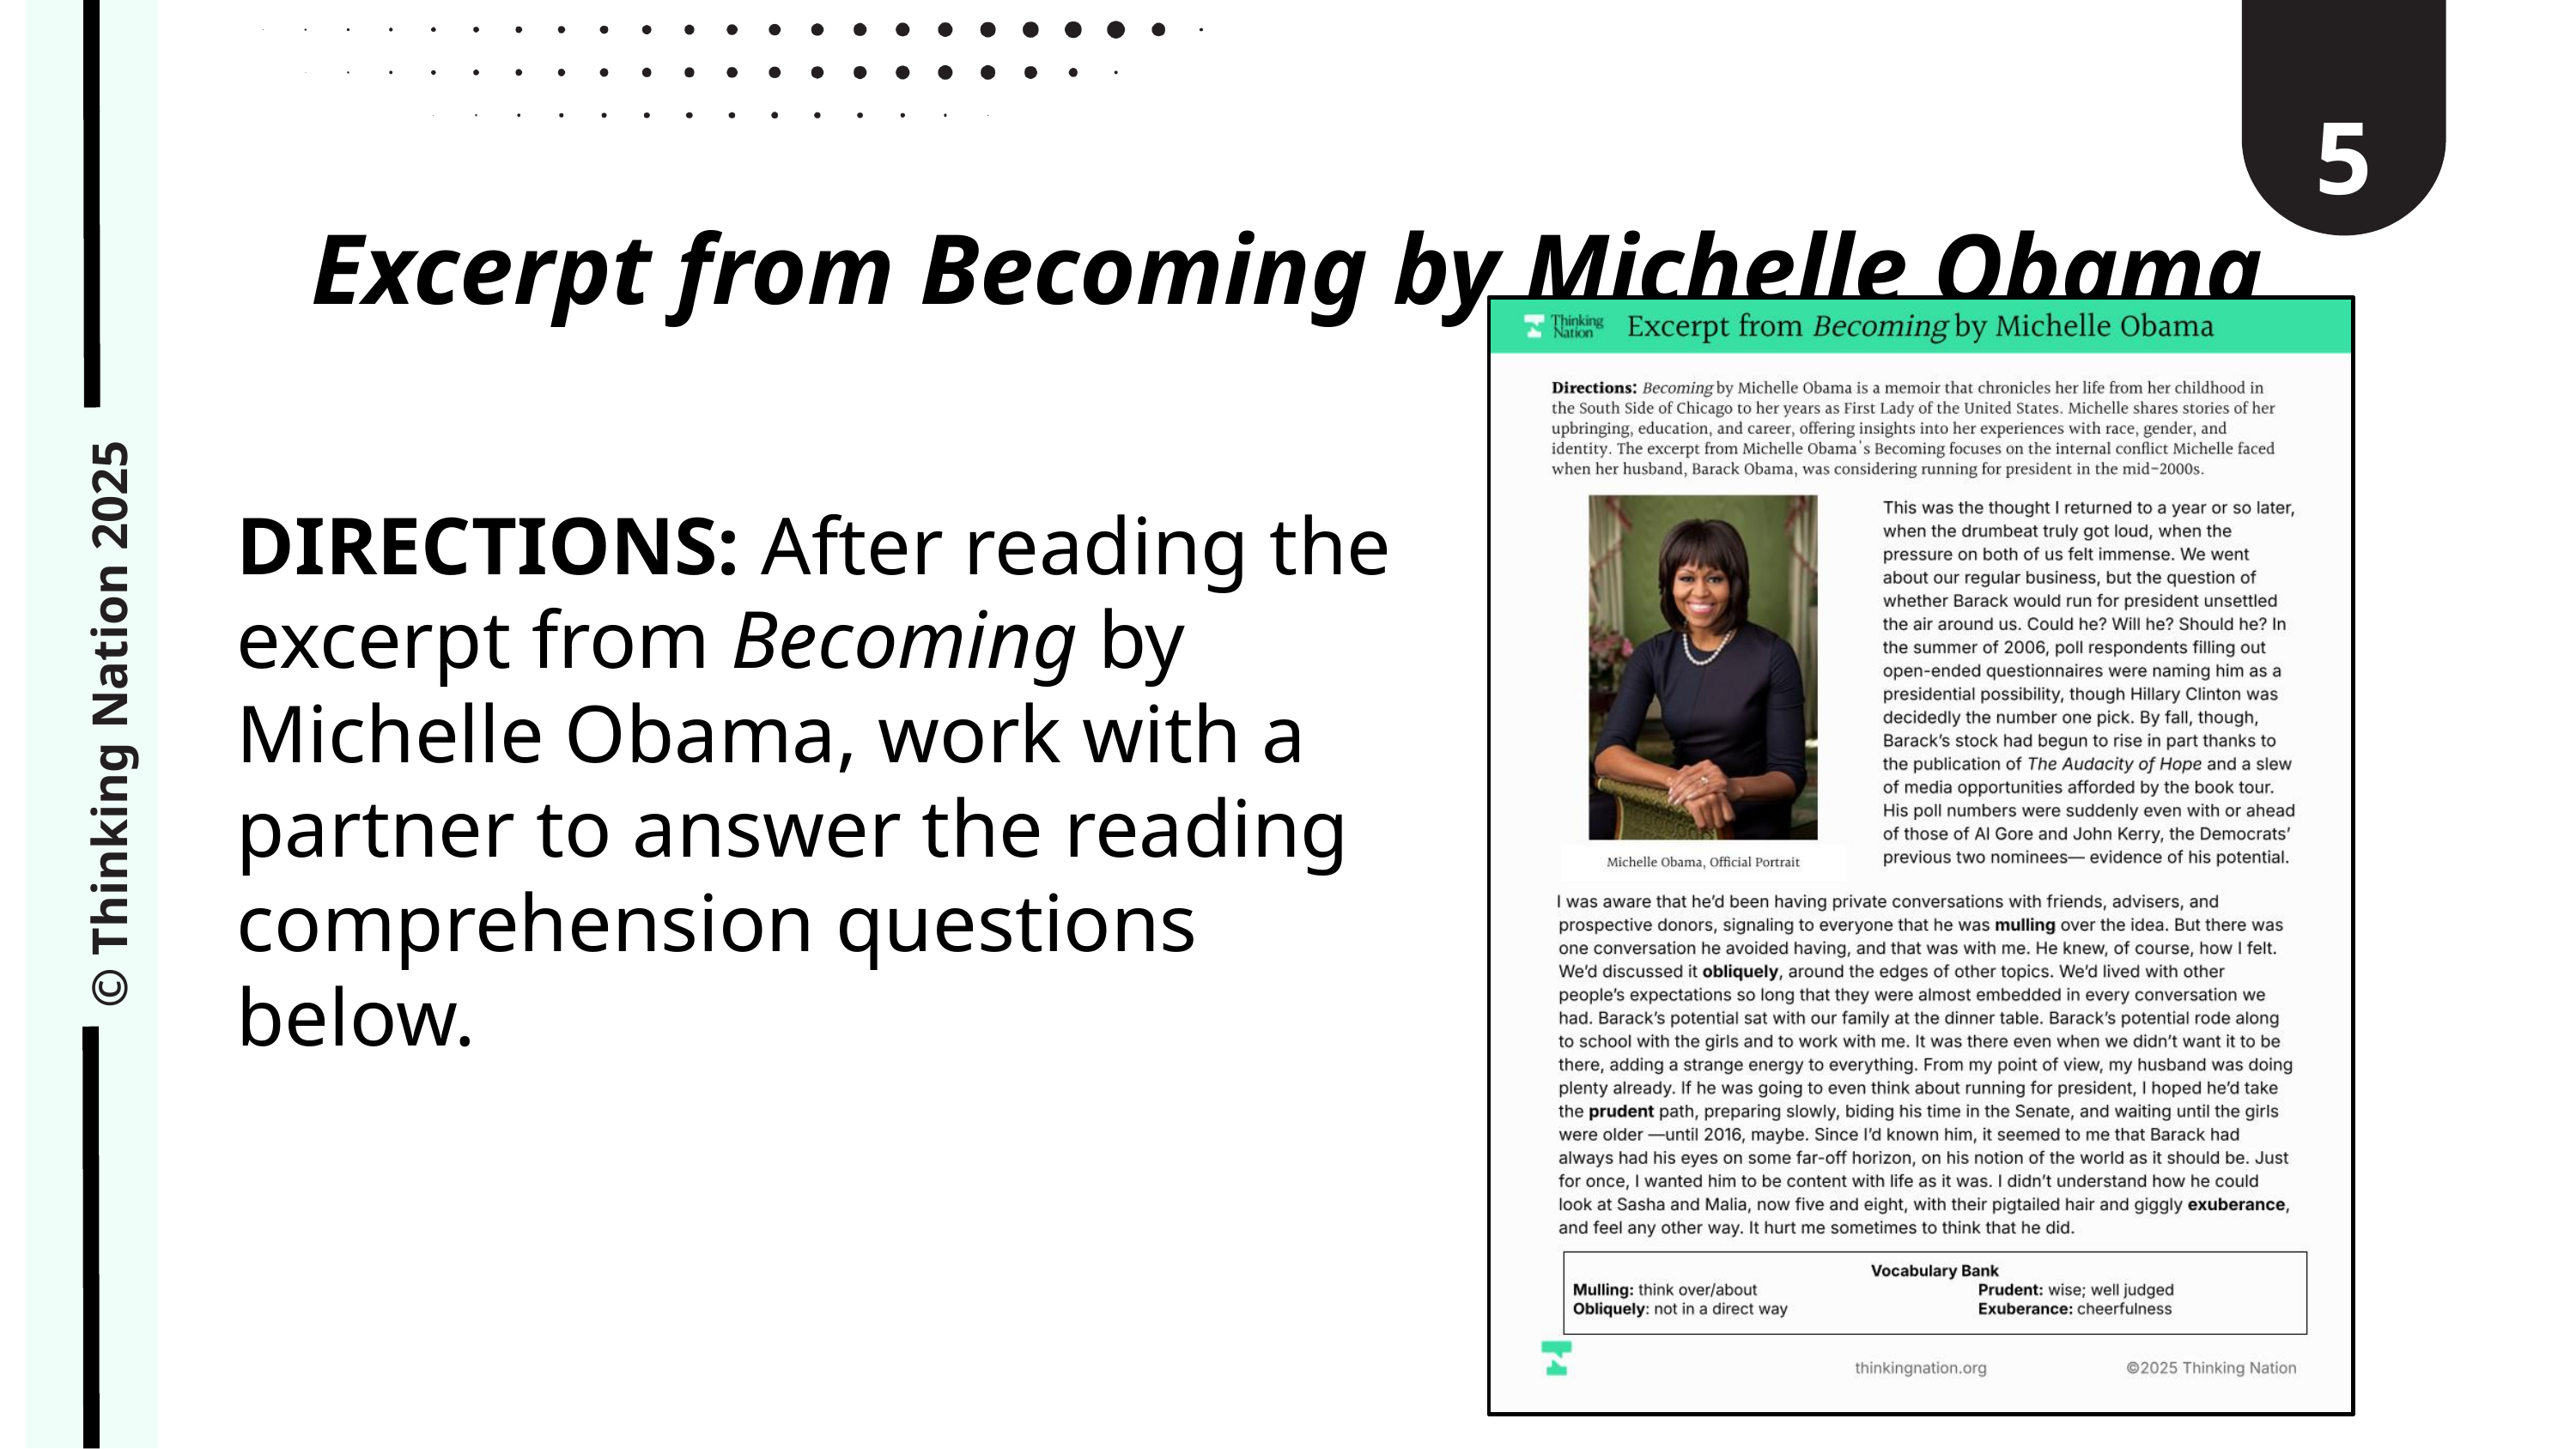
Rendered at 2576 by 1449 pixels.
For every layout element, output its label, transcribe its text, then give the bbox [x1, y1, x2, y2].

text_box Excerpt from Becoming by Michelle Obama [165, 161, 2432, 324]
picture [1491, 299, 2352, 1413]
text_box DIRECTIONS: After reading the excerpt from Becoming by Michelle Obama, work with a partner to answer the reading comprehension questions below. [223, 482, 1443, 1170]
text_box [220, 0, 1251, 118]
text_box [26, 0, 159, 1449]
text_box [2233, 0, 2455, 236]
